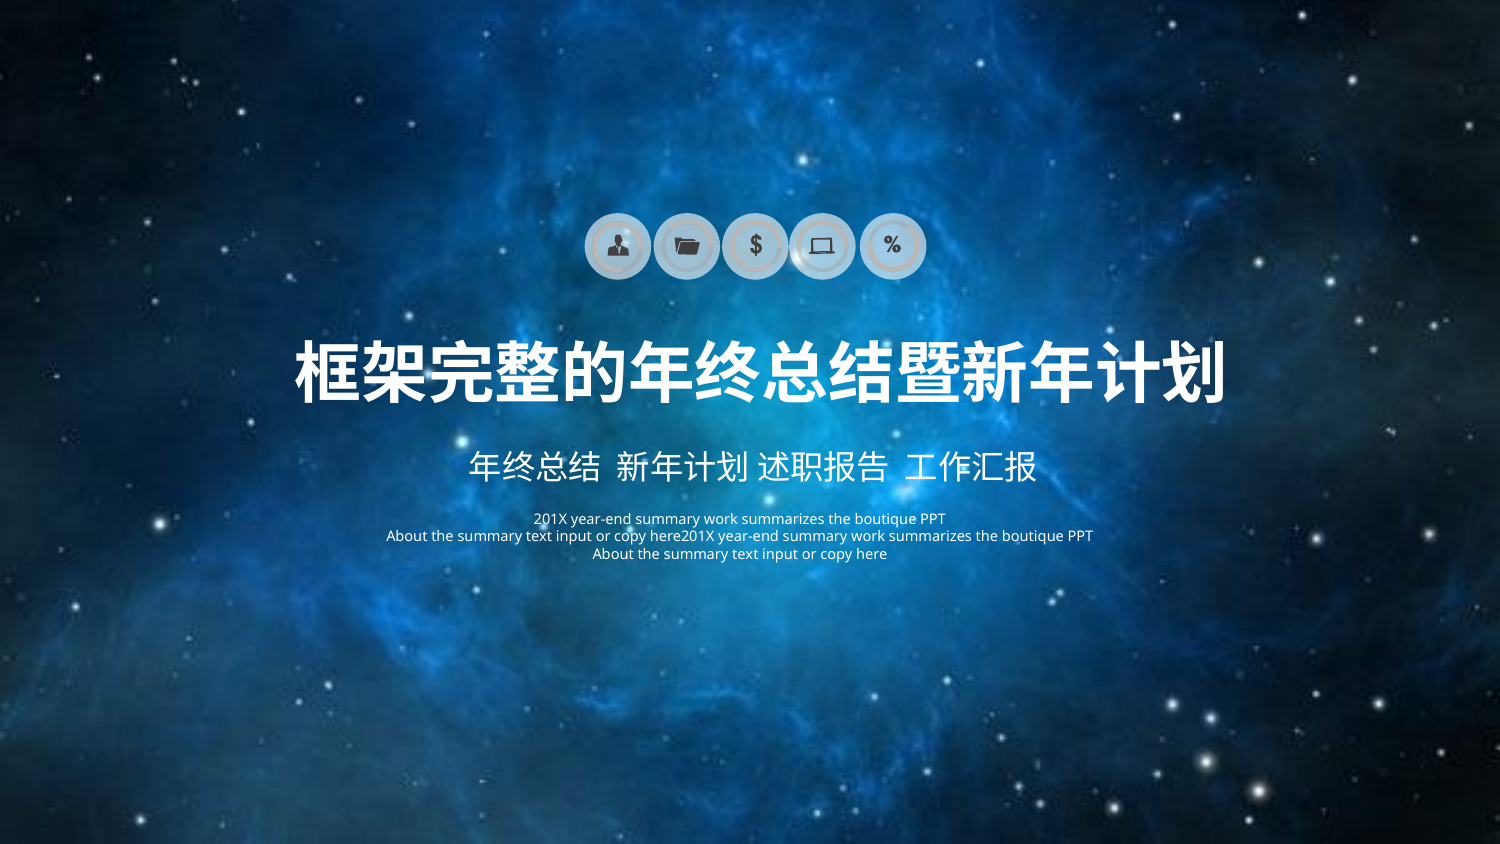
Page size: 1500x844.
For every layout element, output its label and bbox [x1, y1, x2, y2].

text_box [584, 212, 652, 280]
text_box [788, 212, 856, 280]
text_box [859, 212, 927, 280]
text_box [721, 212, 787, 280]
text_box [607, 233, 630, 256]
text_box [653, 212, 720, 280]
text_box [235, 321, 1292, 571]
picture [0, 0, 1500, 844]
